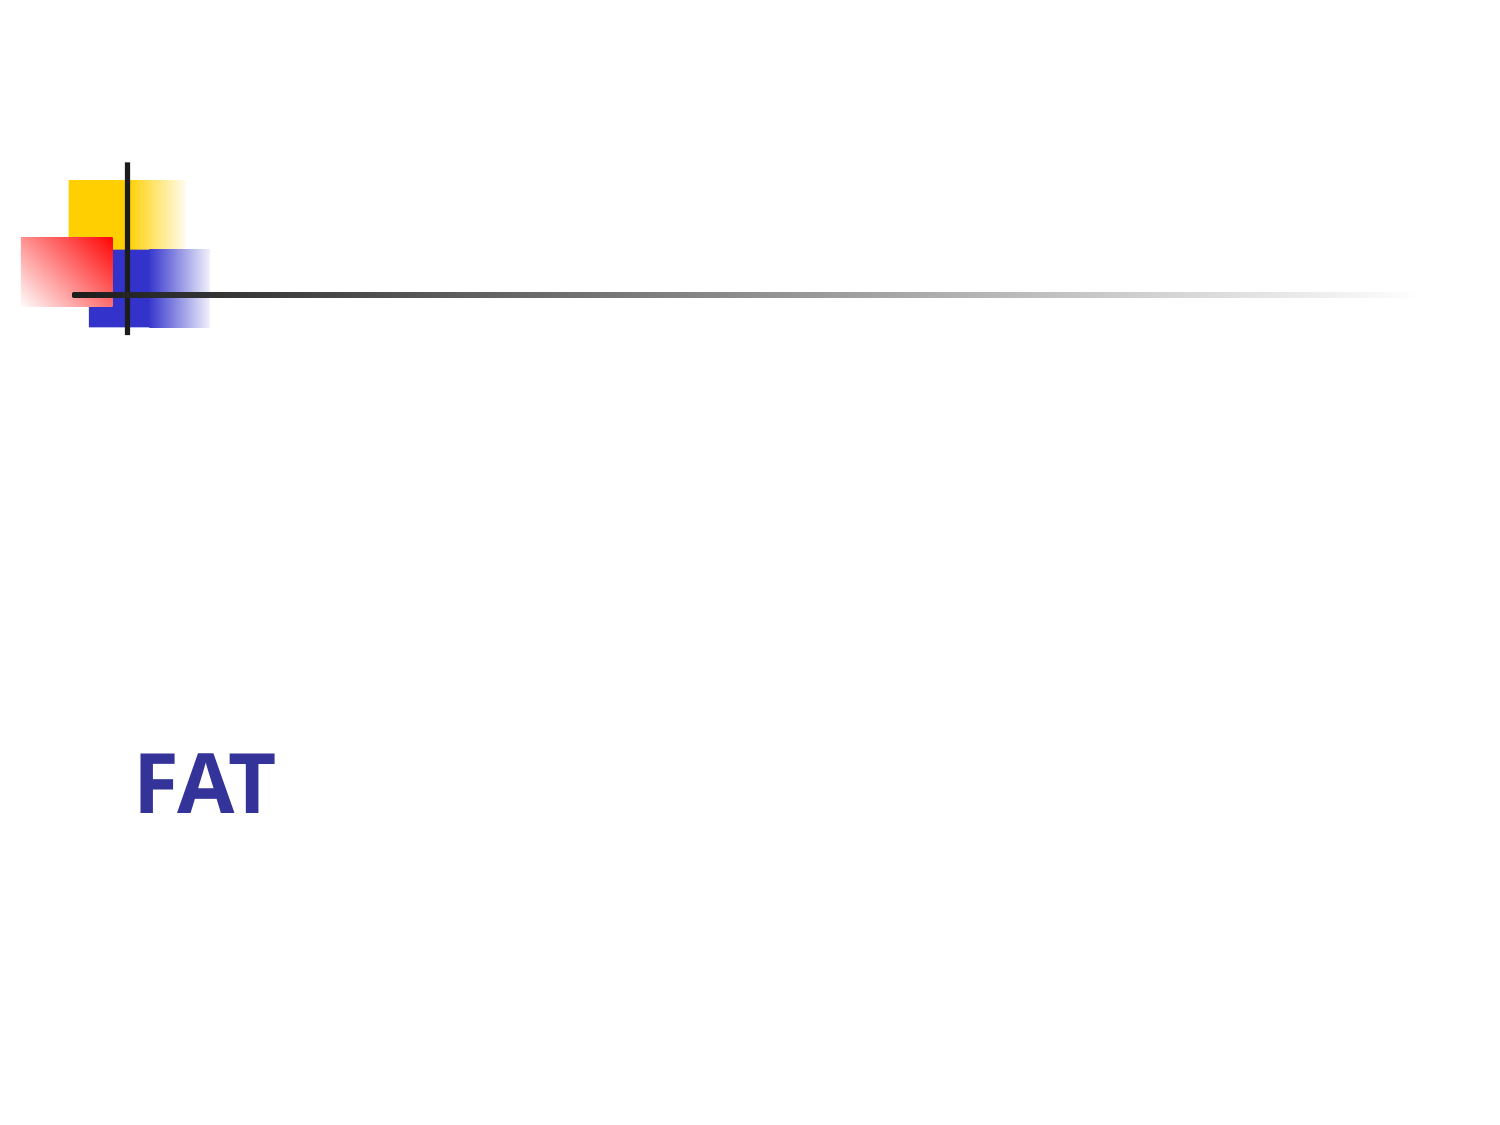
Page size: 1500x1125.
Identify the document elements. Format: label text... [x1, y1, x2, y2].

title FAT [118, 722, 1394, 947]
